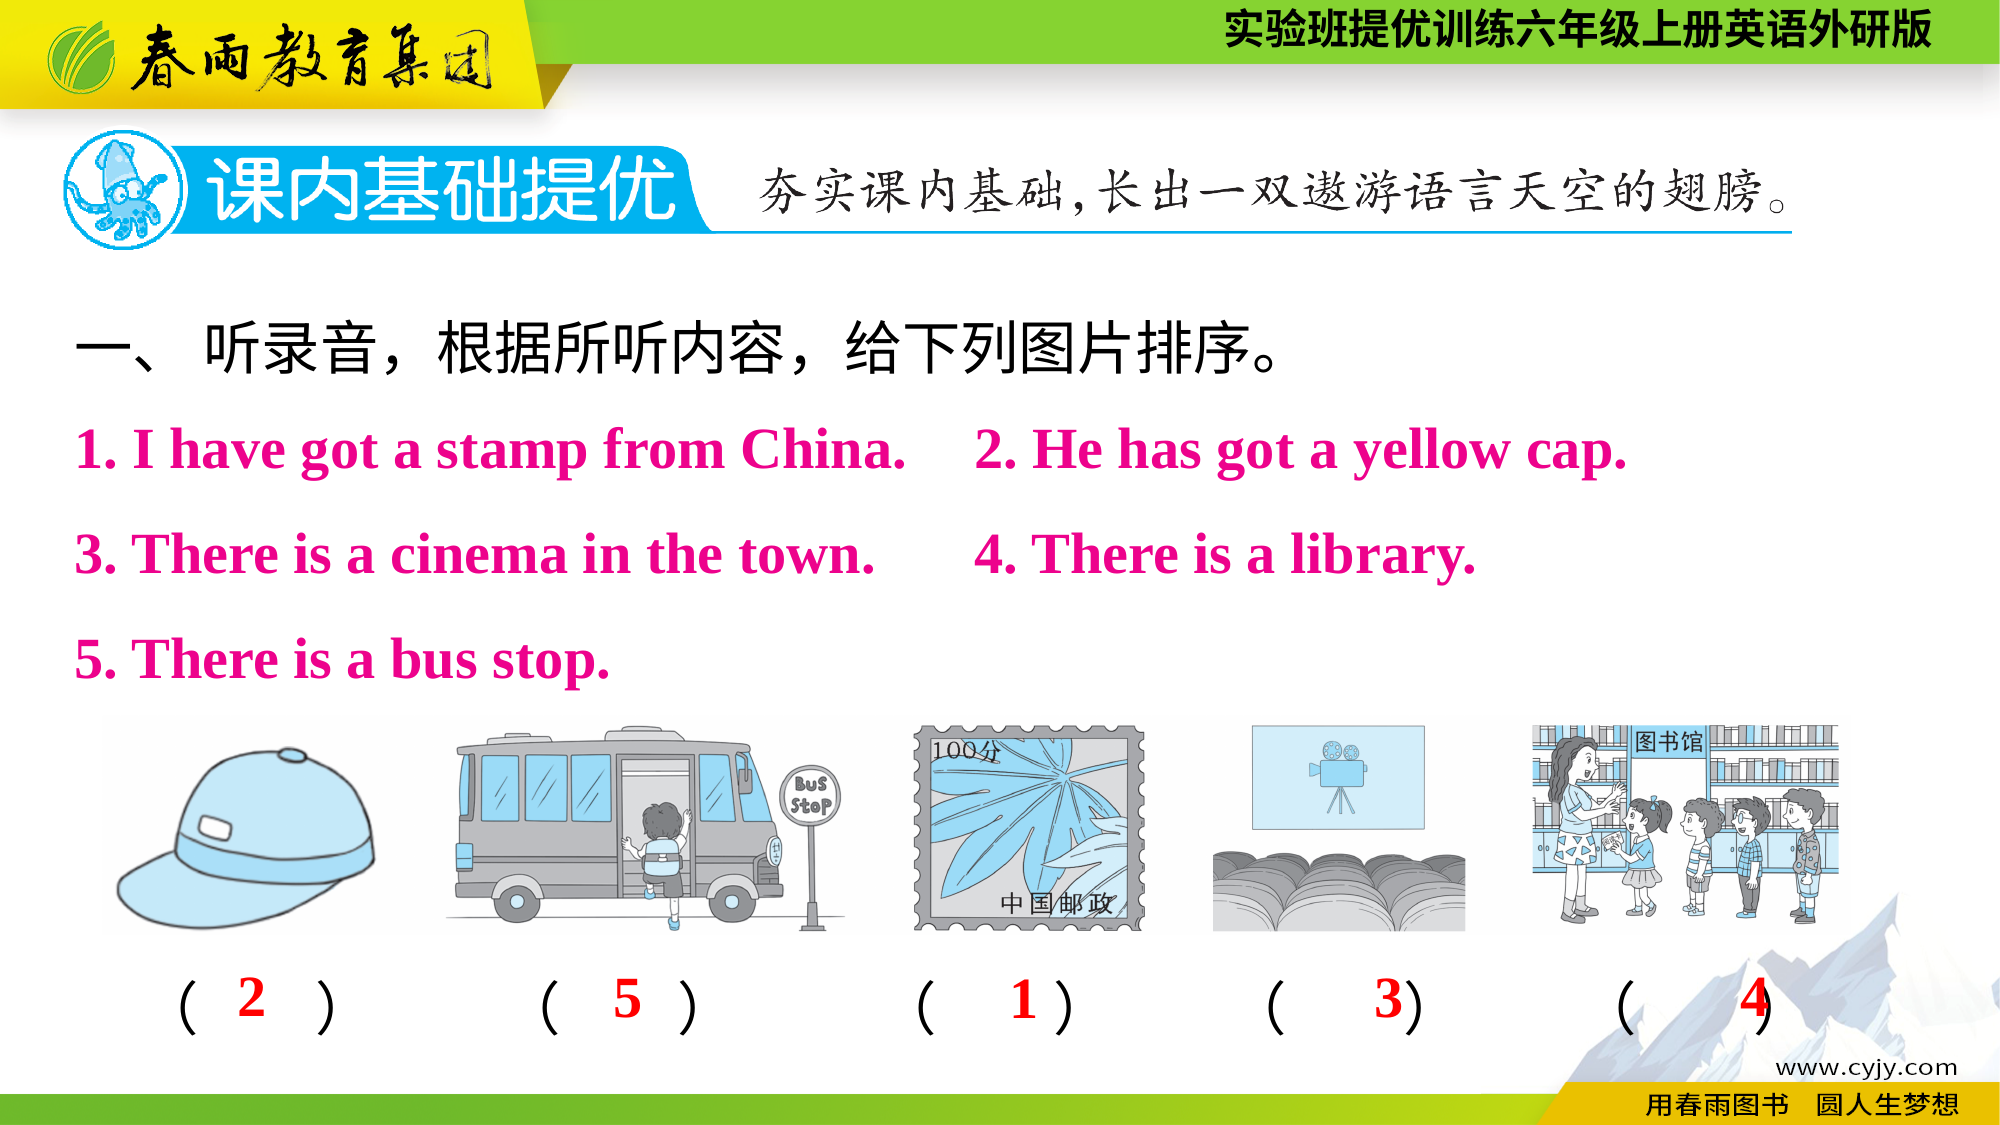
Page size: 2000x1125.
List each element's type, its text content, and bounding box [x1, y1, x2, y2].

text_box 2 [223, 950, 292, 1036]
text_box 1. I have got a stamp from China. 2. He has got a yellow cap. 3. There is a cinema in the town. 4. There is a library. 5. There is a bus stop. [59, 368, 1944, 698]
picture [0, 0, 2000, 1125]
text_box 5 [598, 952, 667, 1037]
text_box 1 [994, 952, 1063, 1038]
list 一、 听录音，根据所听内容，给下列图片排序。 [59, 268, 1944, 368]
text_box 4 [1725, 950, 1806, 1036]
text_box 3 [1360, 951, 1429, 1037]
text_box （ ） （ ） （ ） （ ） （ ） [59, 930, 1944, 1050]
